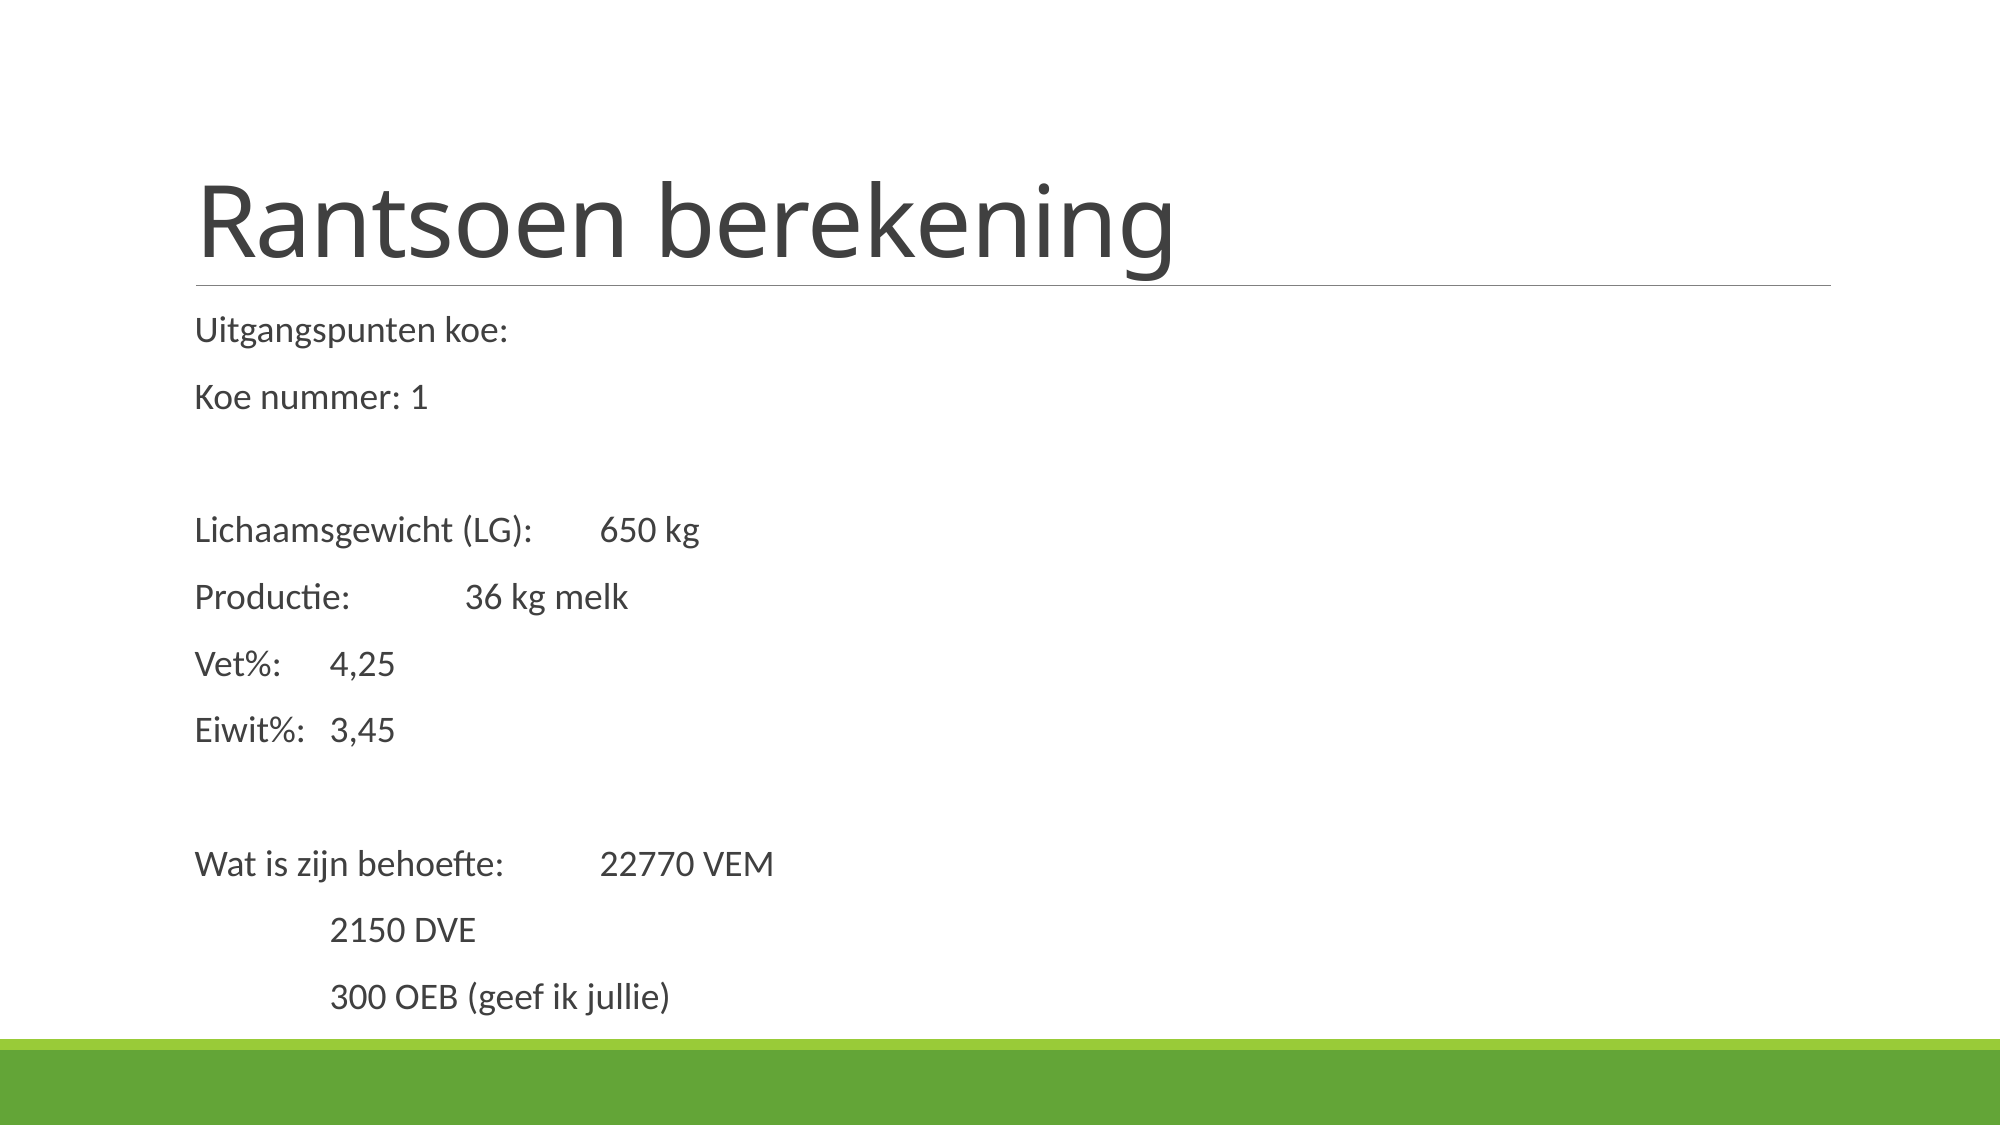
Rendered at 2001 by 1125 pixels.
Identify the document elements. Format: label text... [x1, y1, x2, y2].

list Uitgangspunten koe: Koe nummer: 1 Lichaamsgewicht (LG): 650 kg Productie: 36 kg melk Vet%: 4,25 Eiwit%: 3,45 Wat is zijn behoefte: 22770 VEM 2150 DVE 300 OEB (geef ik jullie) [180, 302, 1830, 1028]
title Rantsoen berekening [180, 47, 1830, 285]
